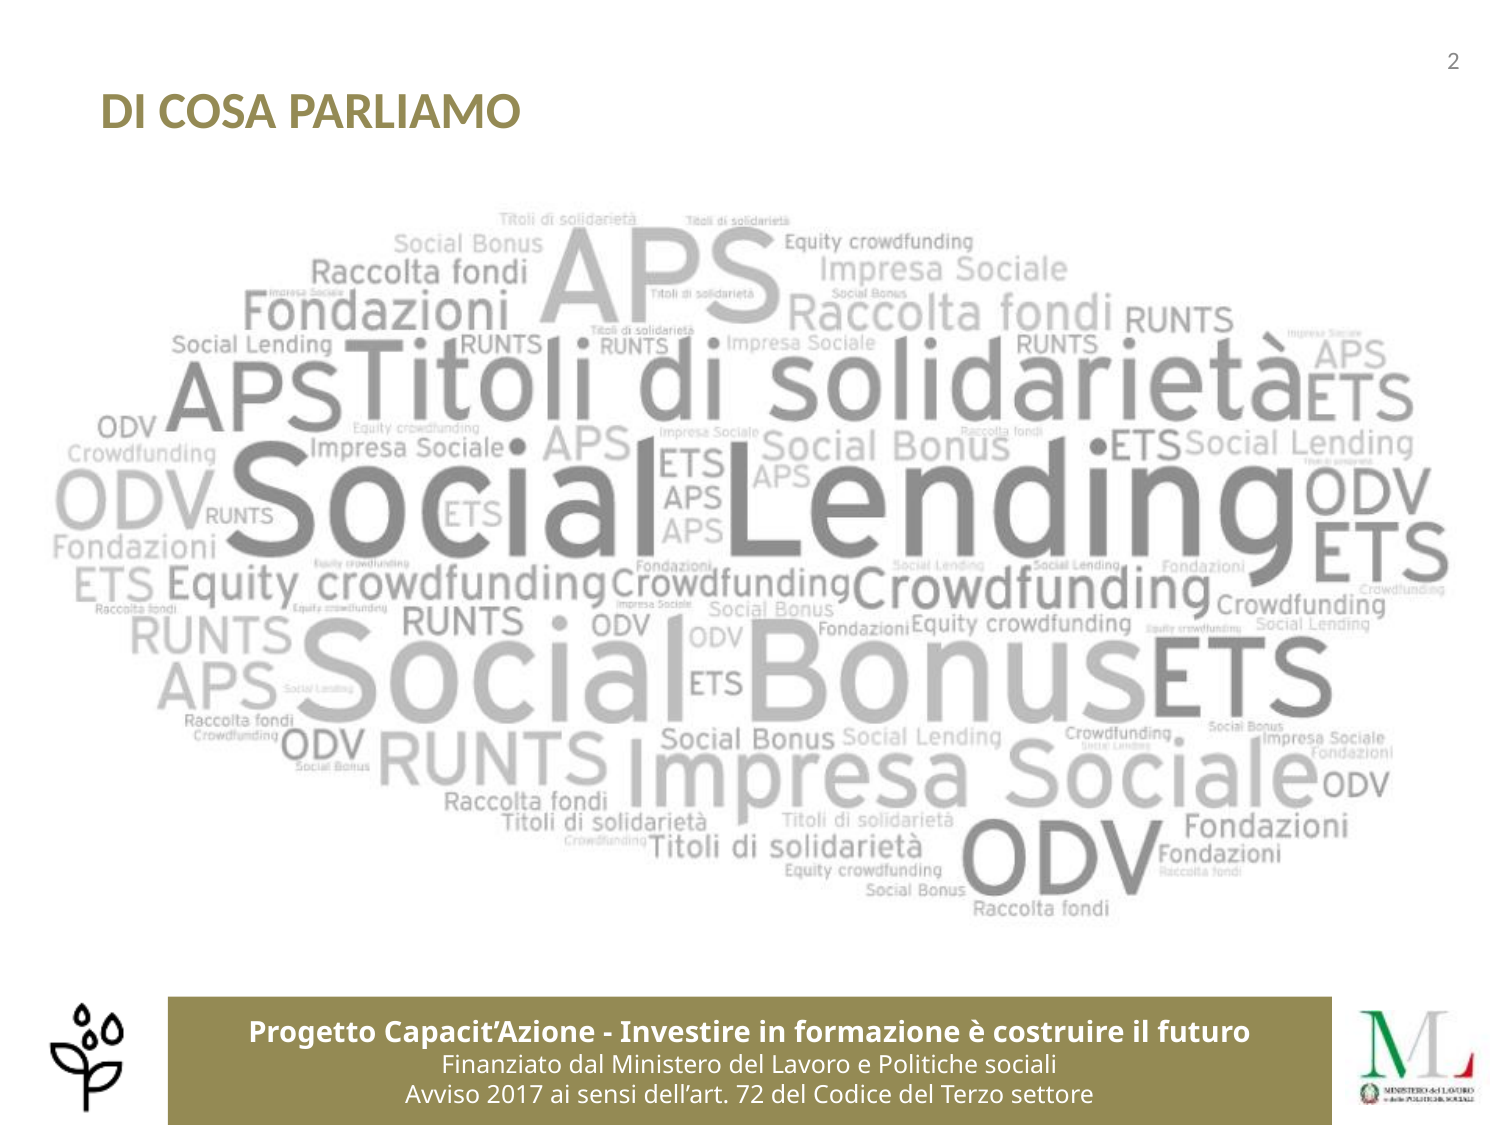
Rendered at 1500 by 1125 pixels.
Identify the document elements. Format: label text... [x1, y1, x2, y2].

slide_number 2 [1124, 29, 1475, 90]
text_box DI COSA PARLIAMO [39, 69, 583, 159]
text_box Progetto Capacit’Azione - Investire in formazione è costruire il futuro Finanziato dal Ministero del Lavoro e Politiche sociali Avviso 2017 ai sensi dell’art. 72 del Codice del Terzo settore [166, 994, 1334, 1125]
picture [19, 177, 1471, 950]
picture [47, 1002, 129, 1113]
picture [1345, 1009, 1491, 1106]
